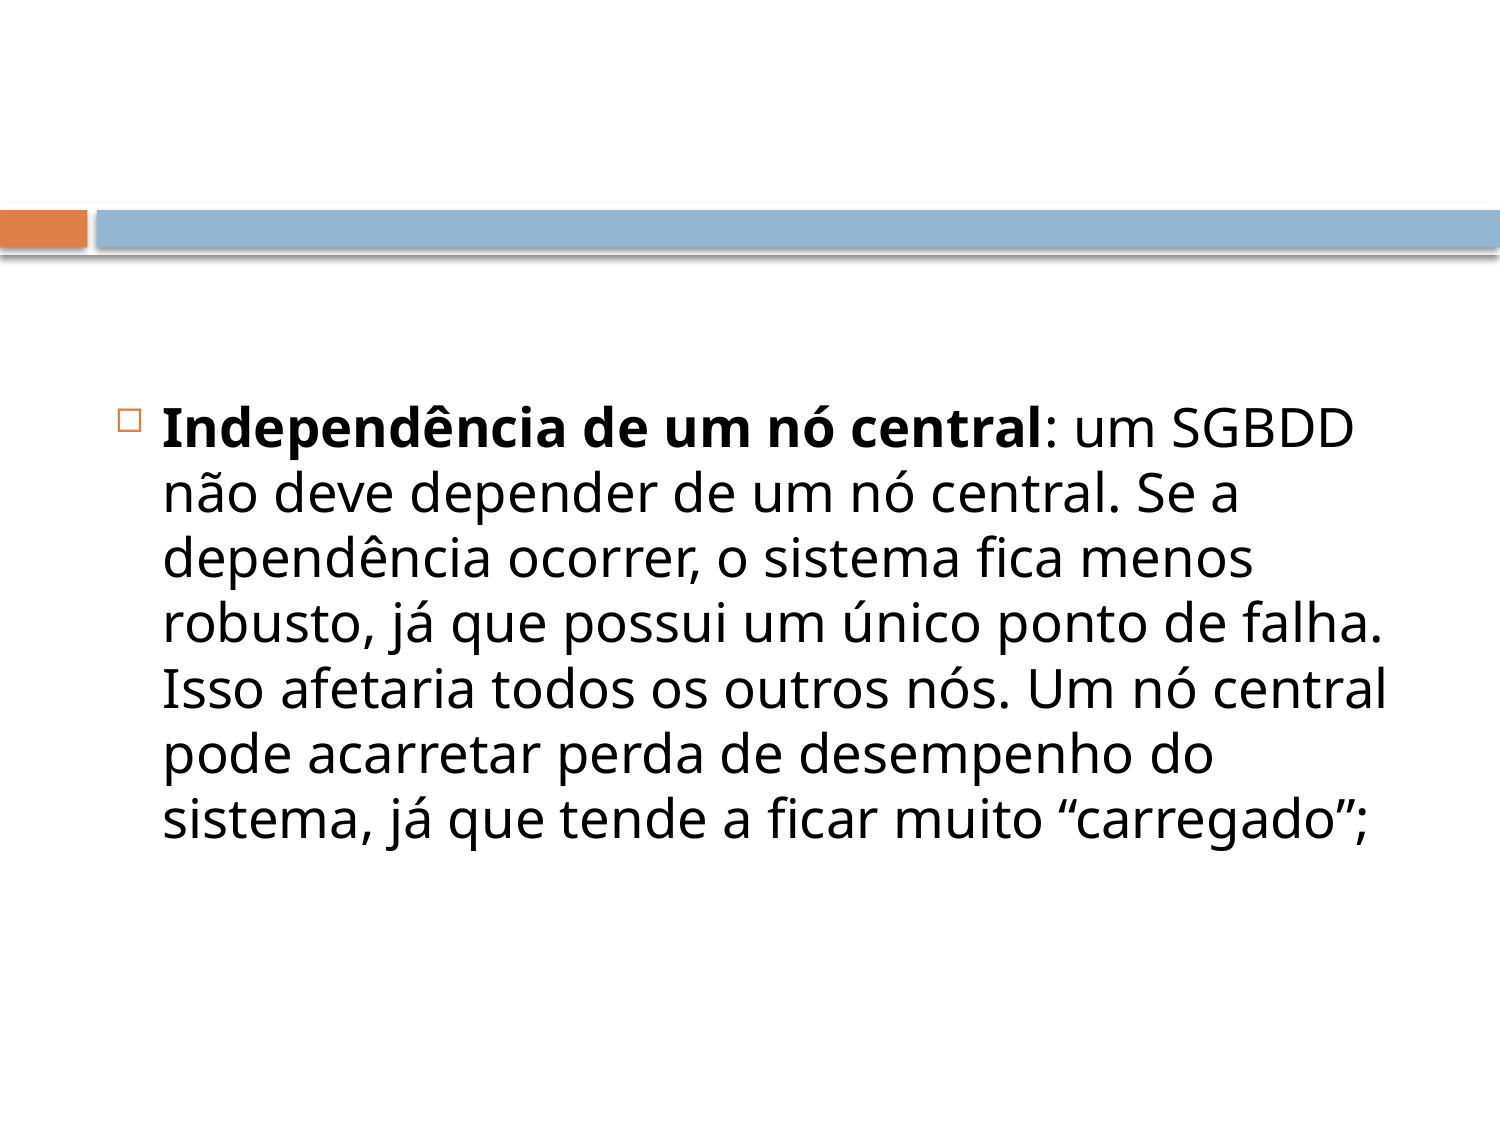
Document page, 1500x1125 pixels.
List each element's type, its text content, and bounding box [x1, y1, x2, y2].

list Independência de um nó central: um SGBDD não deve depender de um nó central. Se a dependência ocorrer, o sistema fica menos robusto, já que possui um único ponto de falha. Isso afetaria todos os outros nós. Um nó central pode acarretar perda de desempenho do sistema, já que tende a ficar muito “carregado”; [100, 385, 1438, 1000]
